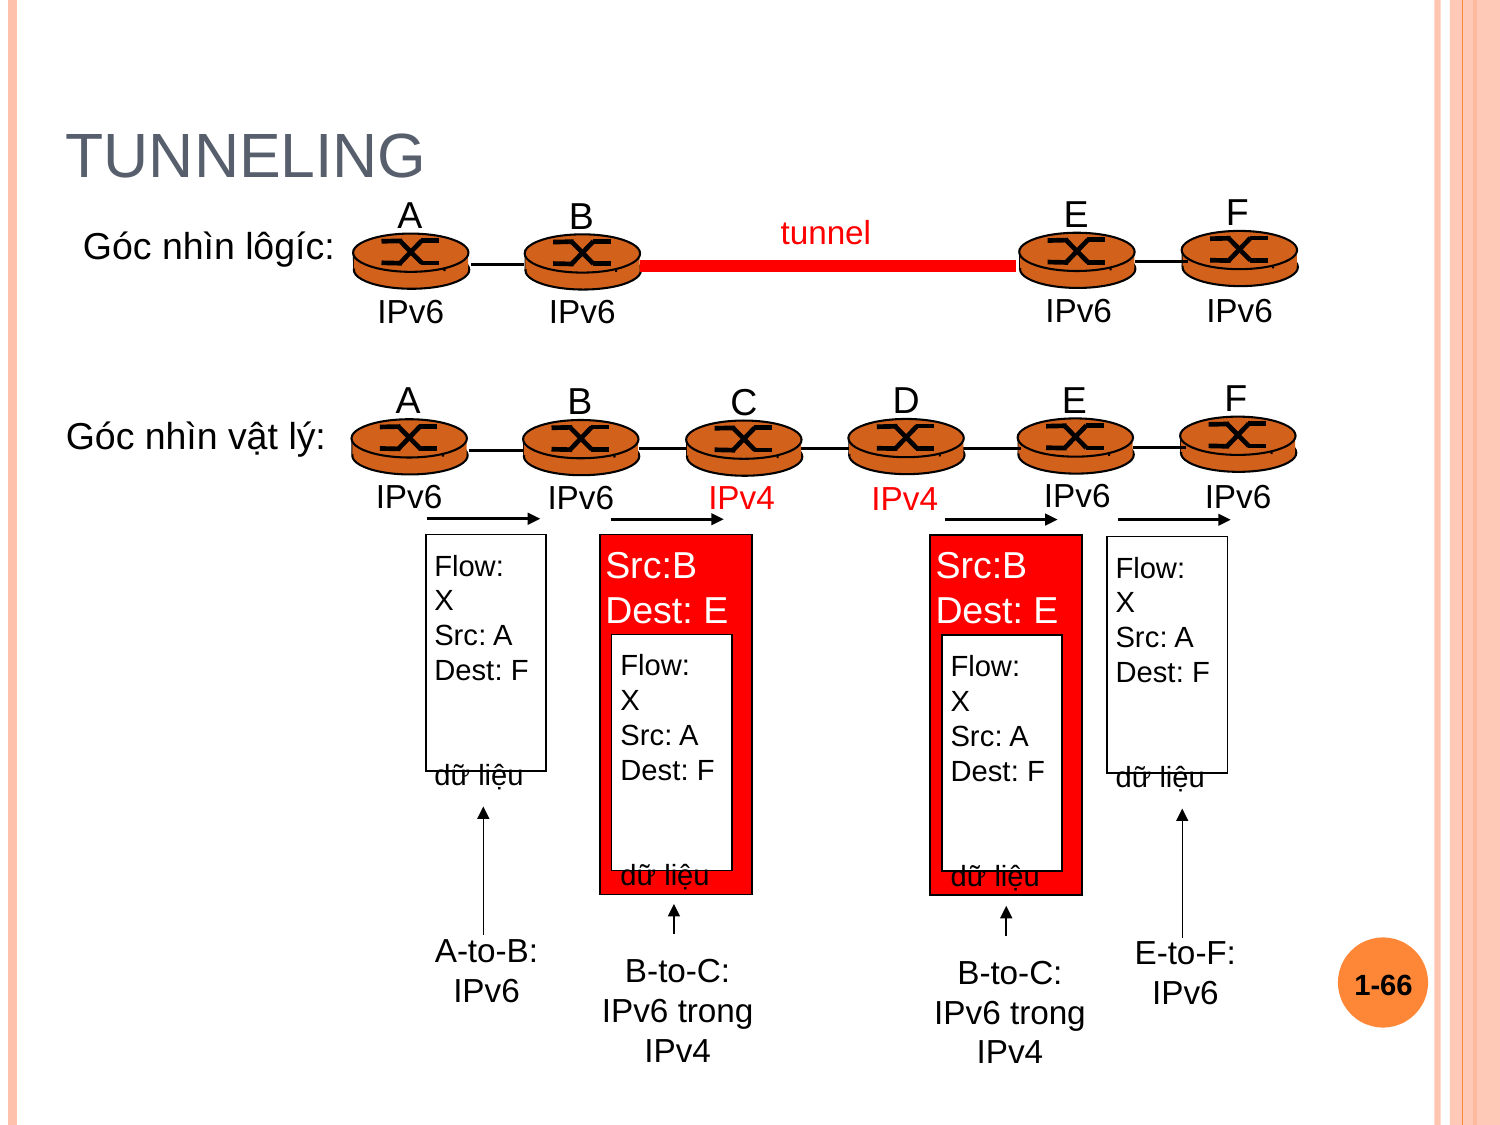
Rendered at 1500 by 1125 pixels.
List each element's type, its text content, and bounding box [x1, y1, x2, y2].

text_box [1179, 366, 1297, 472]
text_box B-to-C: IPv6 trong IPv4 [918, 943, 1102, 1079]
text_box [848, 368, 965, 475]
text_box IPv6 [1030, 297, 1128, 337]
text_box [1181, 180, 1299, 287]
text_box IPv6 [532, 484, 630, 524]
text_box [590, 532, 752, 895]
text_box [1100, 536, 1229, 774]
text_box [646, 260, 1013, 272]
text_box IPv6 [360, 483, 458, 524]
text_box IPv4 [856, 483, 954, 525]
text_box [1017, 367, 1135, 474]
text_box IPv6 [1189, 480, 1287, 523]
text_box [524, 183, 642, 290]
text_box tunnel [765, 203, 887, 259]
text_box Góc nhìn vật lý: [50, 404, 342, 465]
text_box B-to-C: IPv6 trong IPv4 [586, 941, 769, 1077]
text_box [522, 369, 640, 476]
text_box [352, 182, 470, 289]
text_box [1019, 182, 1136, 289]
title Tunneling [50, 35, 1326, 198]
text_box IPv4 [693, 484, 791, 524]
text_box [351, 368, 468, 475]
slide_number 1-‹#› [1333, 940, 1434, 1026]
text_box IPv6 [1028, 482, 1126, 522]
text_box IPv6 [362, 297, 460, 338]
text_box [419, 534, 547, 772]
text_box A-to-B: IPv6 [419, 921, 554, 1017]
text_box Góc nhìn lôgíc: [67, 214, 347, 275]
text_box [685, 370, 803, 476]
text_box IPv6 [1191, 295, 1289, 337]
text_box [920, 533, 1083, 896]
text_box IPv6 [534, 299, 631, 338]
text_box E-to-F: IPv6 [1119, 923, 1252, 1019]
